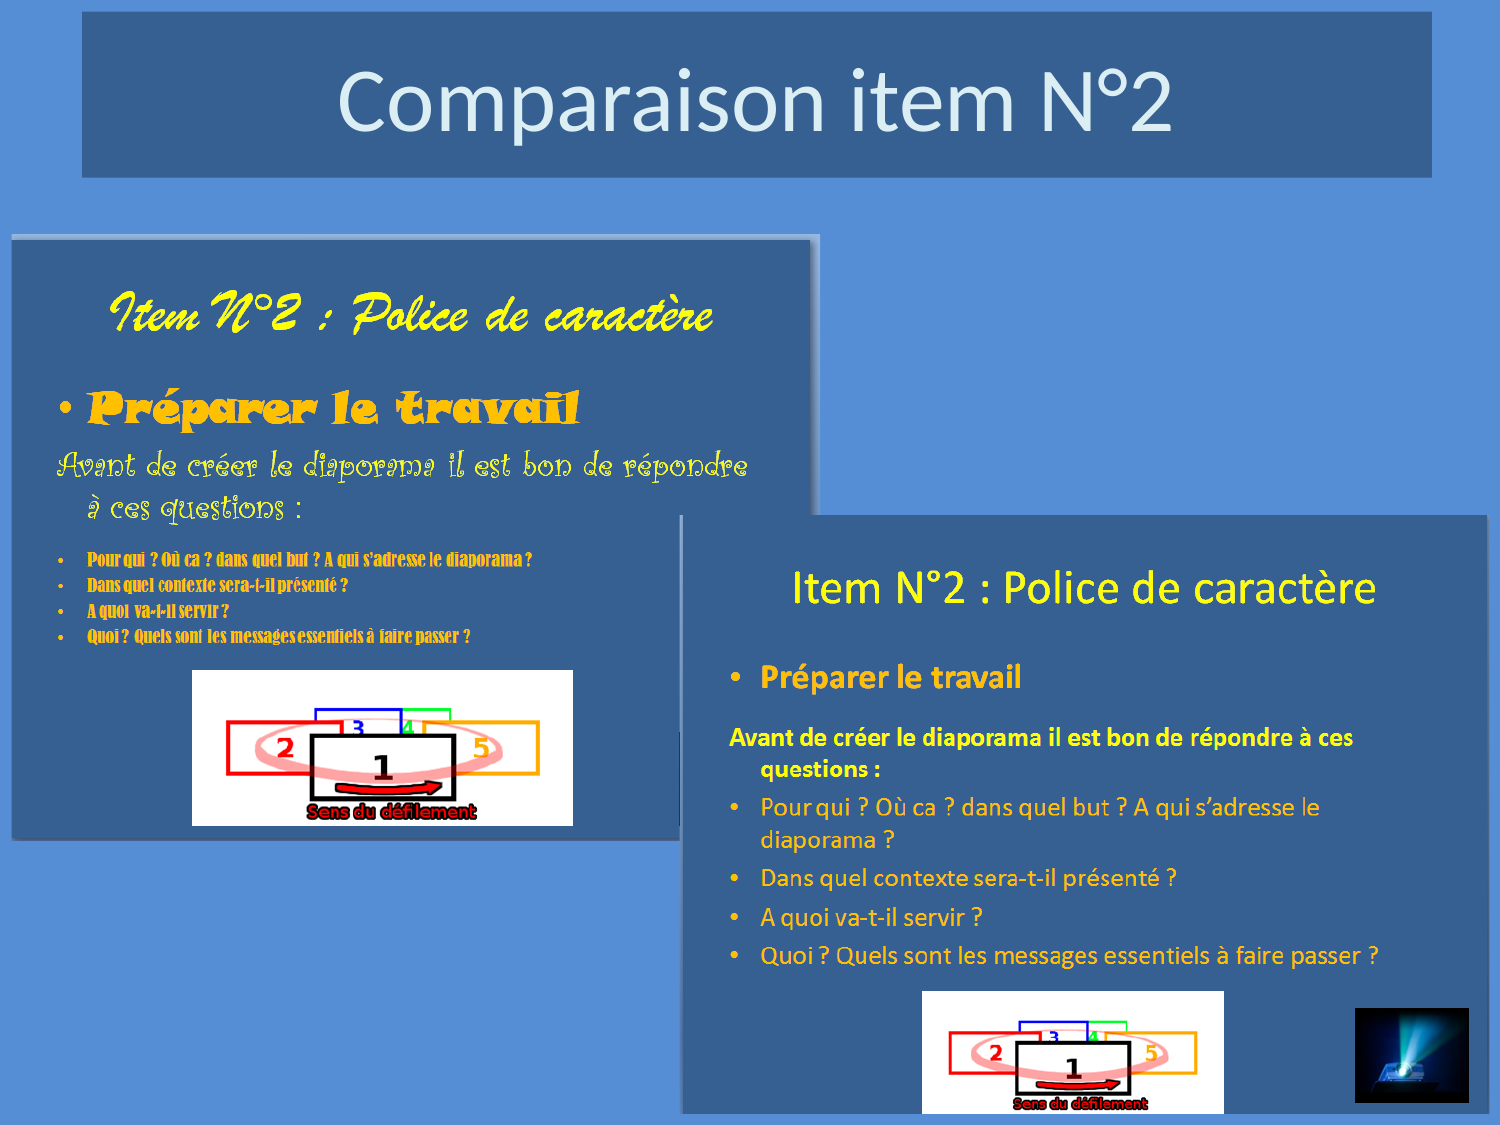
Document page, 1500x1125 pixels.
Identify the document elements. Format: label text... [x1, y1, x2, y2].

picture [11, 234, 1490, 1114]
title Comparaison item N°2 [82, 11, 1432, 178]
